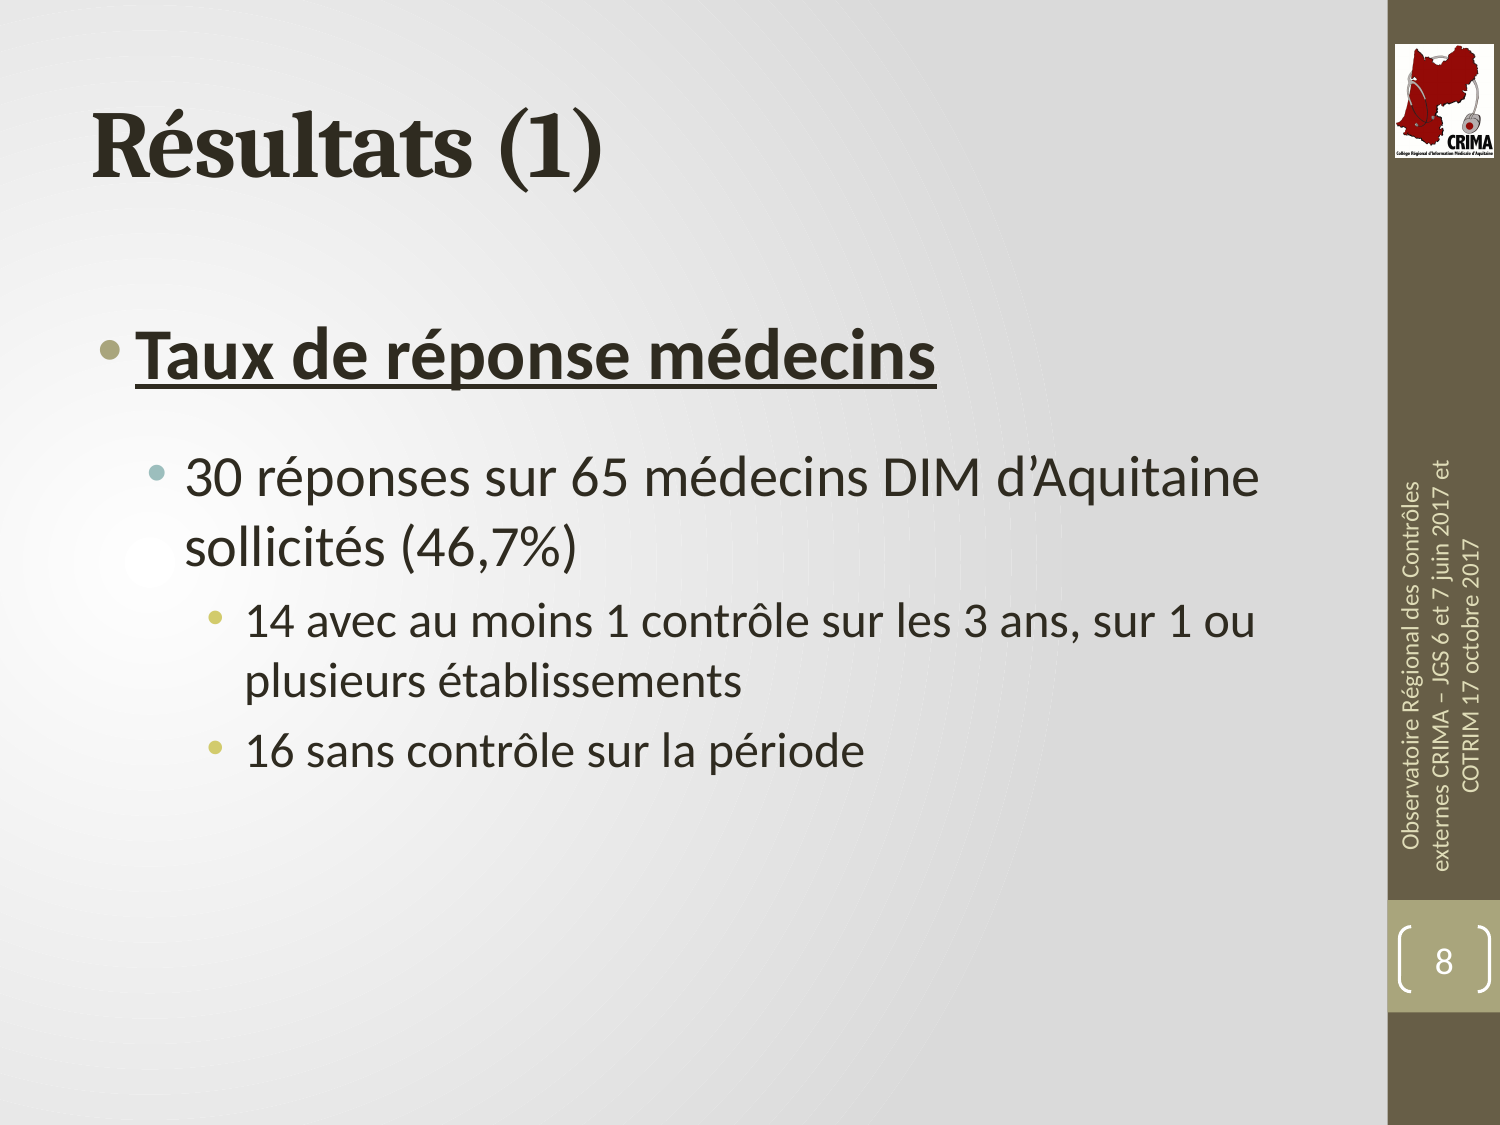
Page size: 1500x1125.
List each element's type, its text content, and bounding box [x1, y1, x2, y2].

title Résultats (1) [75, 45, 1325, 233]
footer Observatoire Régional des Contrôles externes CRIMA – JGS 6 et 7 juin 2017 et COTRIM 17 octobre 2017 [1408, 444, 1469, 889]
slide_number 8 [1397, 925, 1492, 994]
picture [1395, 44, 1494, 158]
list Taux de réponse médecins 30 réponses sur 65 médecins DIM d’Aquitaine sollicités (46,7%) 14 avec au moins 1 contrôle sur les 3 ans, sur 1 ou plusieurs établissements 16 sans contrôle sur la période [64, 296, 1315, 951]
